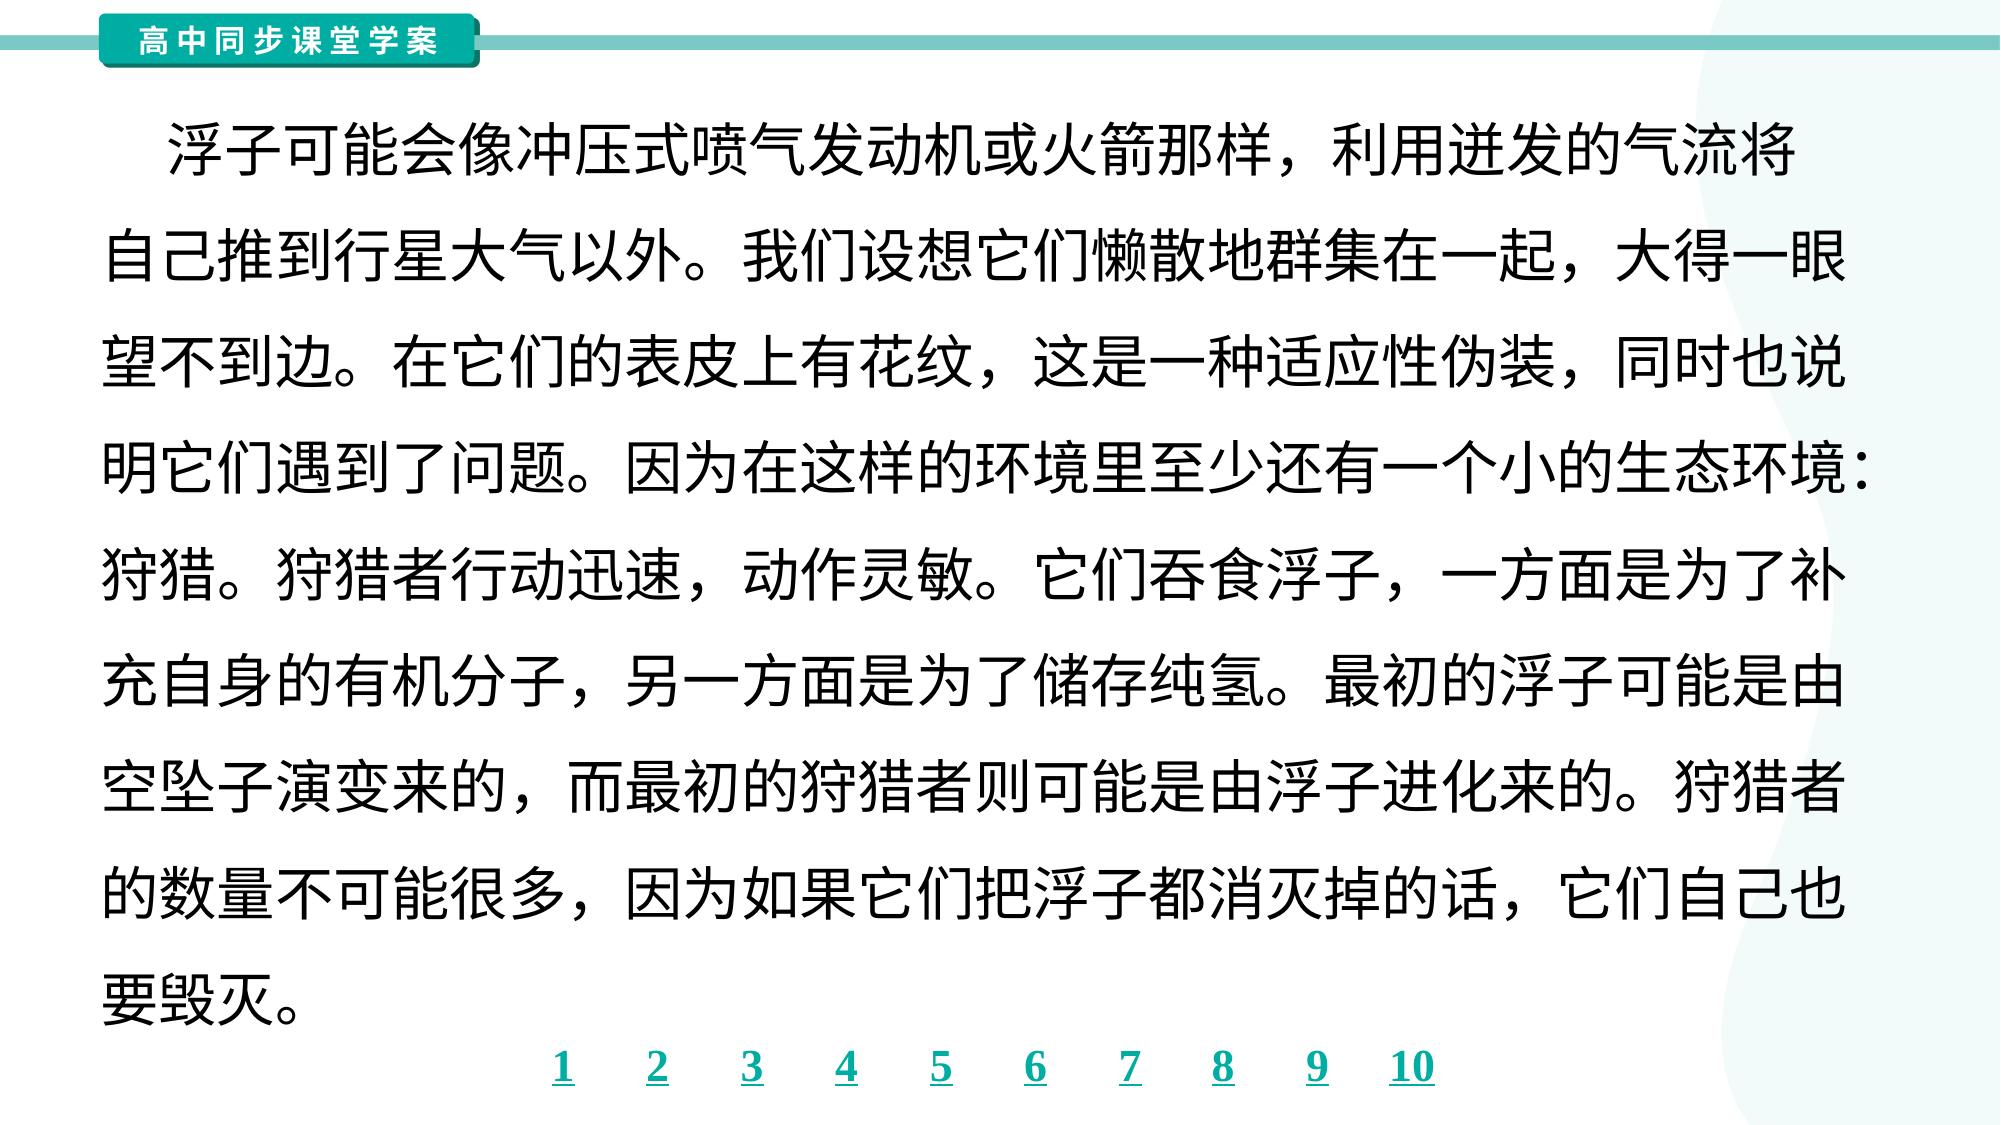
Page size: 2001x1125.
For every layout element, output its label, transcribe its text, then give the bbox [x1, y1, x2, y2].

picture [0, 0, 2000, 1125]
text_box 浮子可能会像冲压式喷气发动机或火箭那样，利用迸发的气流将 自己推到行星大气以外。我们设想它们懒散地群集在一起，大得一眼 望不到边。在它们的表皮上有花纹，这是一种适应性伪装，同时也说 明它们遇到了问题。因为在这样的环境里至少还有一个小的生态环境： 狩猎。狩猎者行动迅速，动作灵敏。它们吞食浮子，一方面是为了补 充自身的有机分子，另一方面是为了储存纯氢。最初的浮子可能是由 空坠子演变来的，而最初的狩猎者则可能是由浮子进化来的。狩猎者 的数量不可能很多，因为如果它们把浮子都消灭掉的话，它们自己也 要毁灭。 [100, 76, 1899, 1033]
